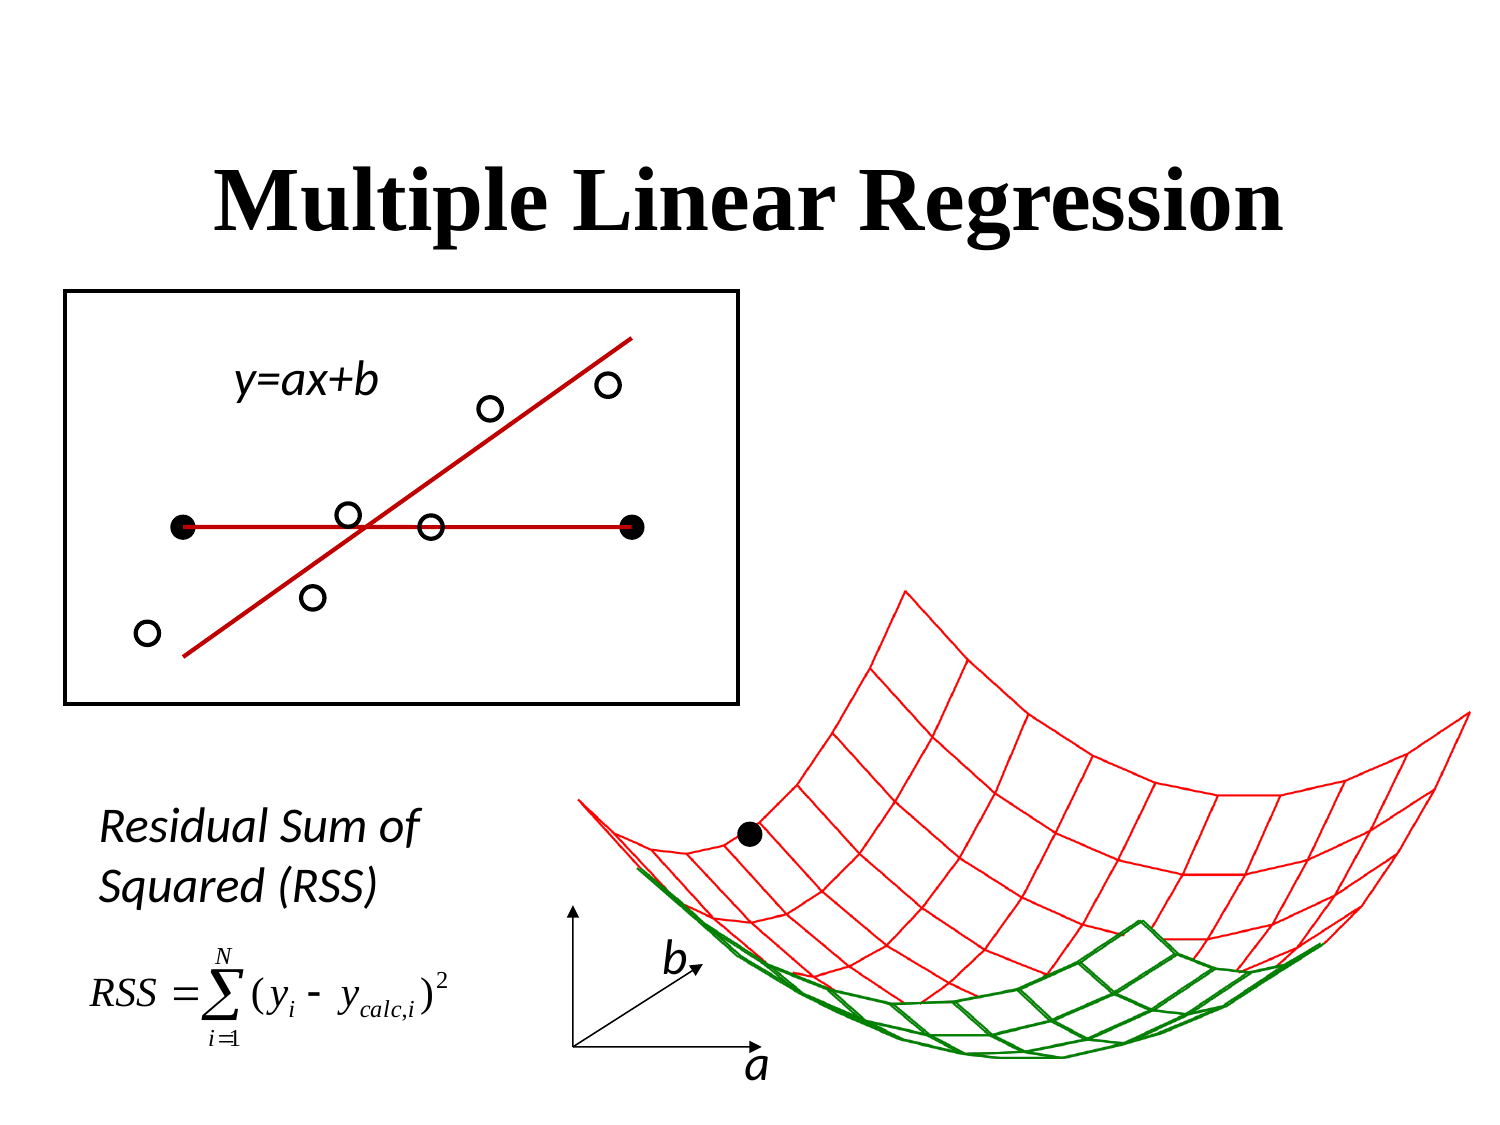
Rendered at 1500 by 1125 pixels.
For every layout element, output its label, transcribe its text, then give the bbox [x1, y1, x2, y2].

text_box [135, 621, 160, 646]
text_box [478, 397, 502, 421]
text_box a [729, 1067, 786, 1098]
text_box [419, 515, 443, 539]
text_box [171, 515, 195, 540]
text_box Residual Sum of Squared (RSS) [83, 785, 435, 920]
title Multiple Linear Regression [112, 99, 1388, 288]
text_box [301, 586, 325, 610]
picture [576, 589, 1471, 1059]
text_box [572, 904, 630, 1048]
text_box [336, 503, 360, 527]
text_box [620, 515, 644, 540]
text_box [596, 373, 620, 397]
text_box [81, 937, 460, 1056]
text_box [64, 290, 738, 705]
text_box y=ax+b [218, 337, 394, 413]
